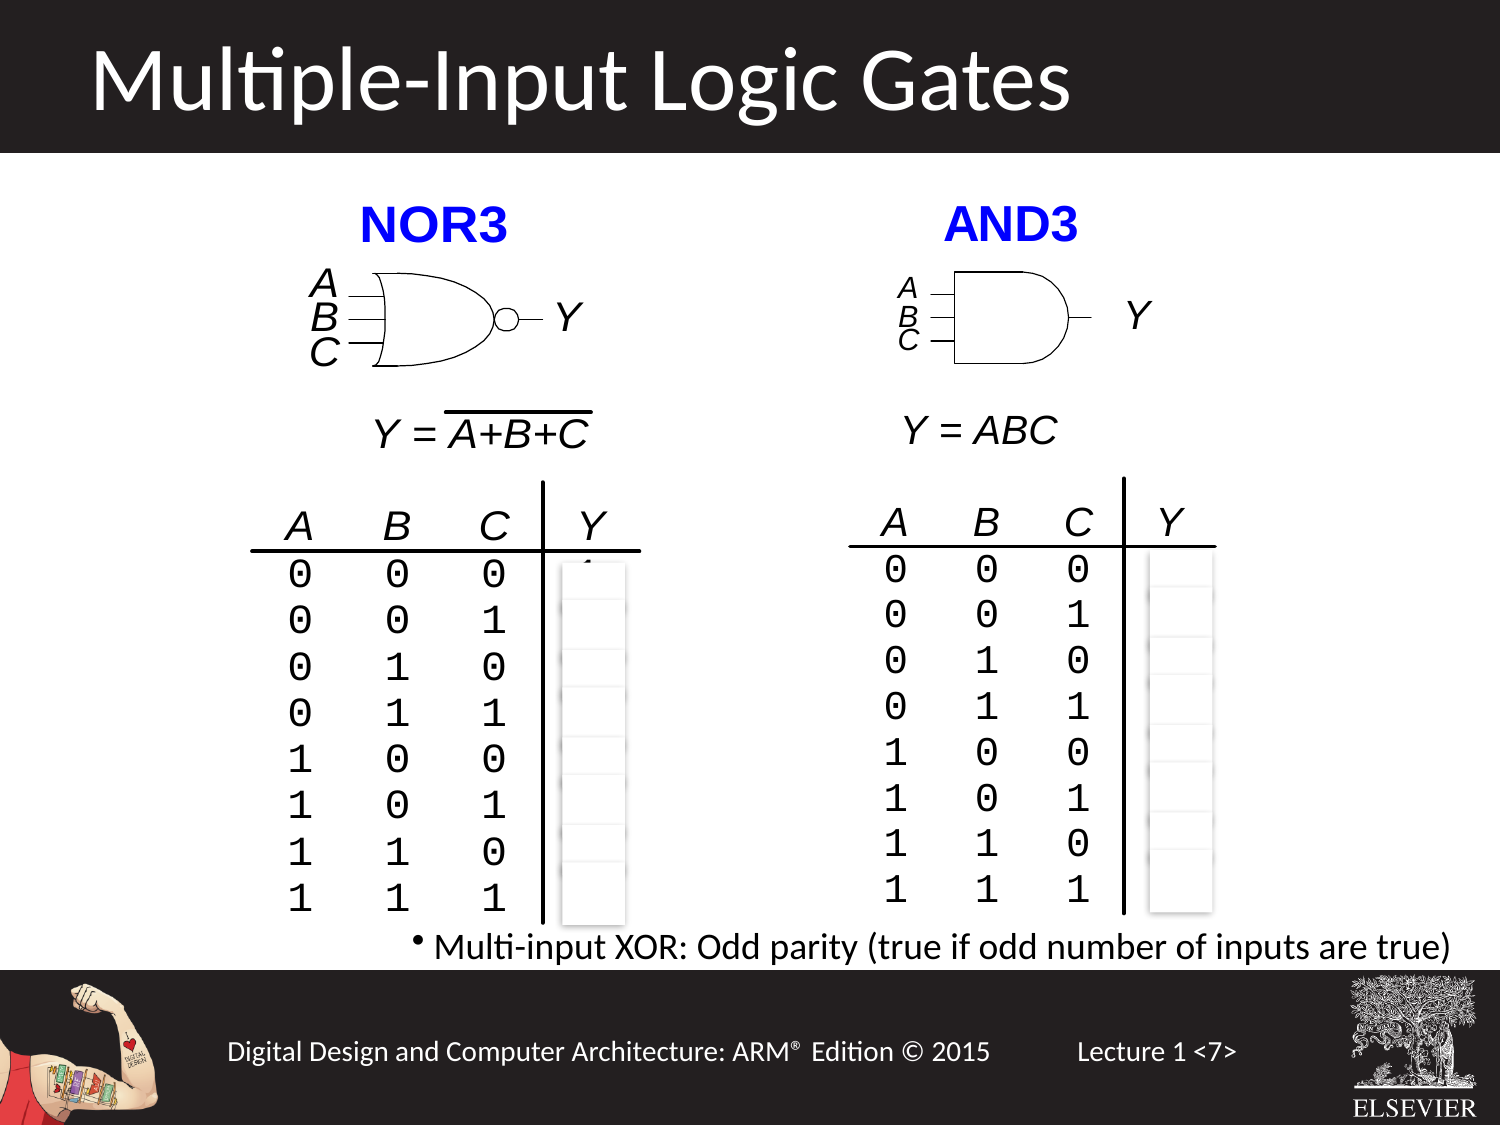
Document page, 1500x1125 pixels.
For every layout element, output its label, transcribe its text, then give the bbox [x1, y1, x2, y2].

picture [0, 979, 163, 1125]
picture [1350, 974, 1477, 1117]
text_box Multi-input XOR: Odd parity (true if odd number of inputs are true) [397, 914, 1468, 975]
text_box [840, 174, 1226, 941]
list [242, 174, 651, 952]
text_box Multiple-Input Logic Gates [75, 11, 1375, 136]
text_box [87, 174, 1413, 1025]
